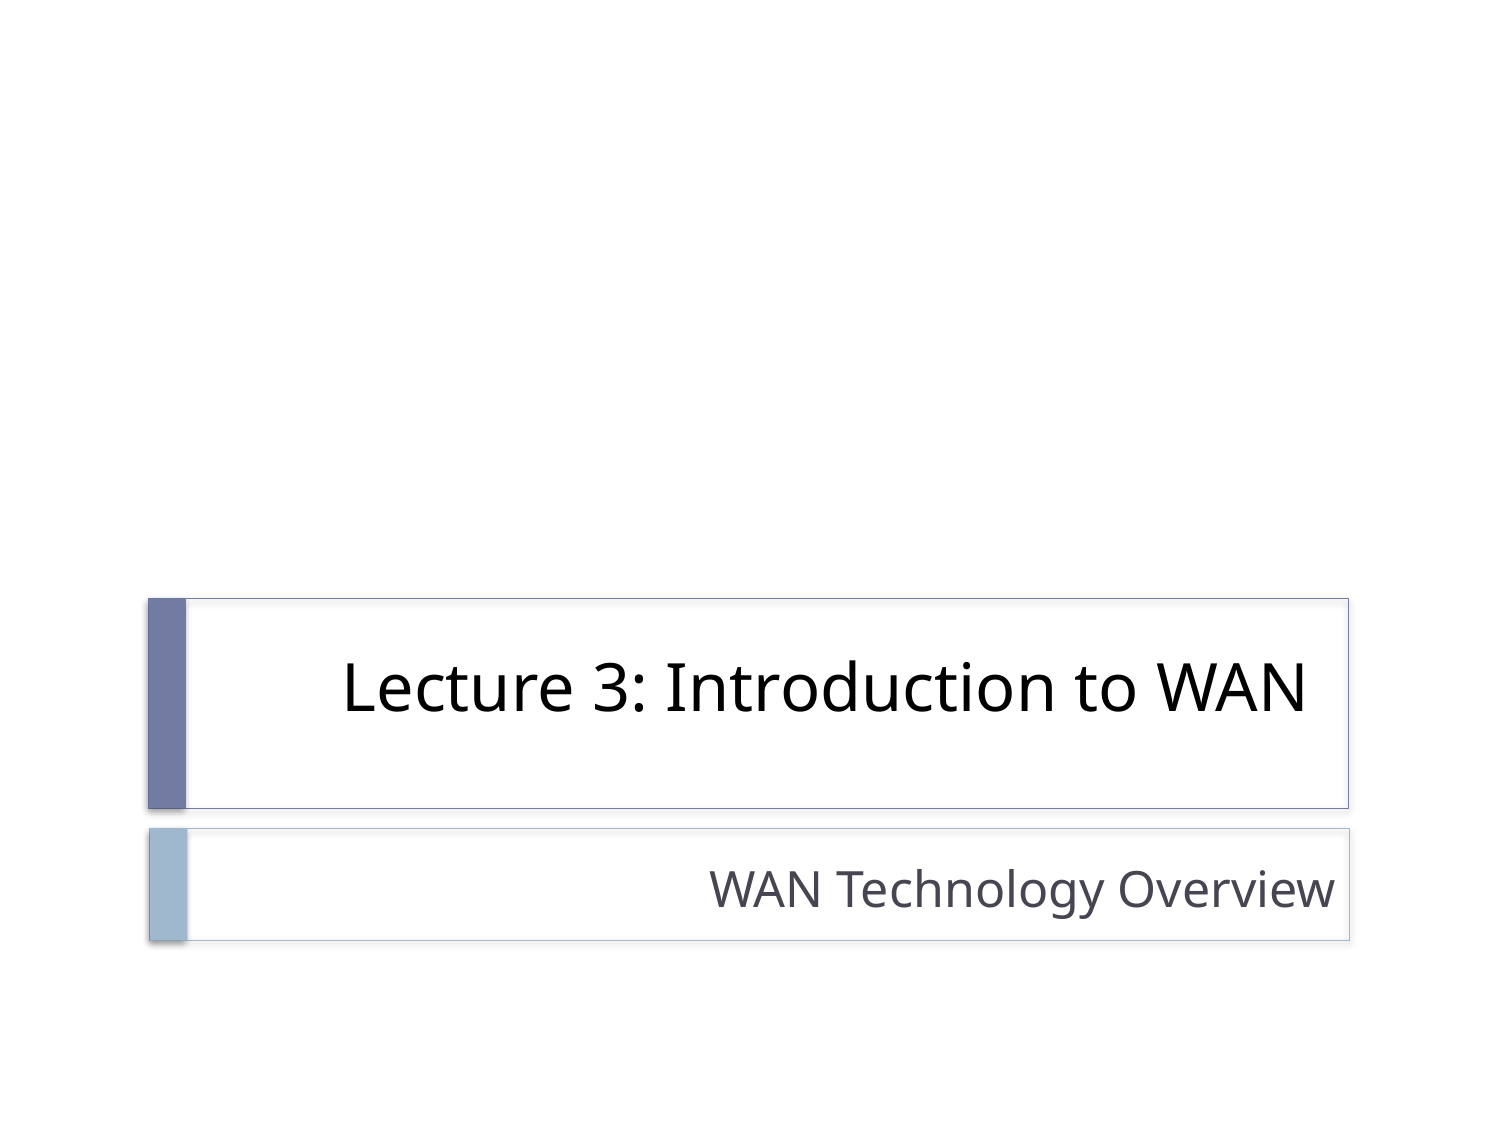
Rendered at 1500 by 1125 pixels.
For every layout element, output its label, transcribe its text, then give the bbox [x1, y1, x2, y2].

title Lecture 3: Introduction to WAN [200, 637, 1325, 800]
subtitle WAN Technology Overview [237, 849, 1352, 958]
